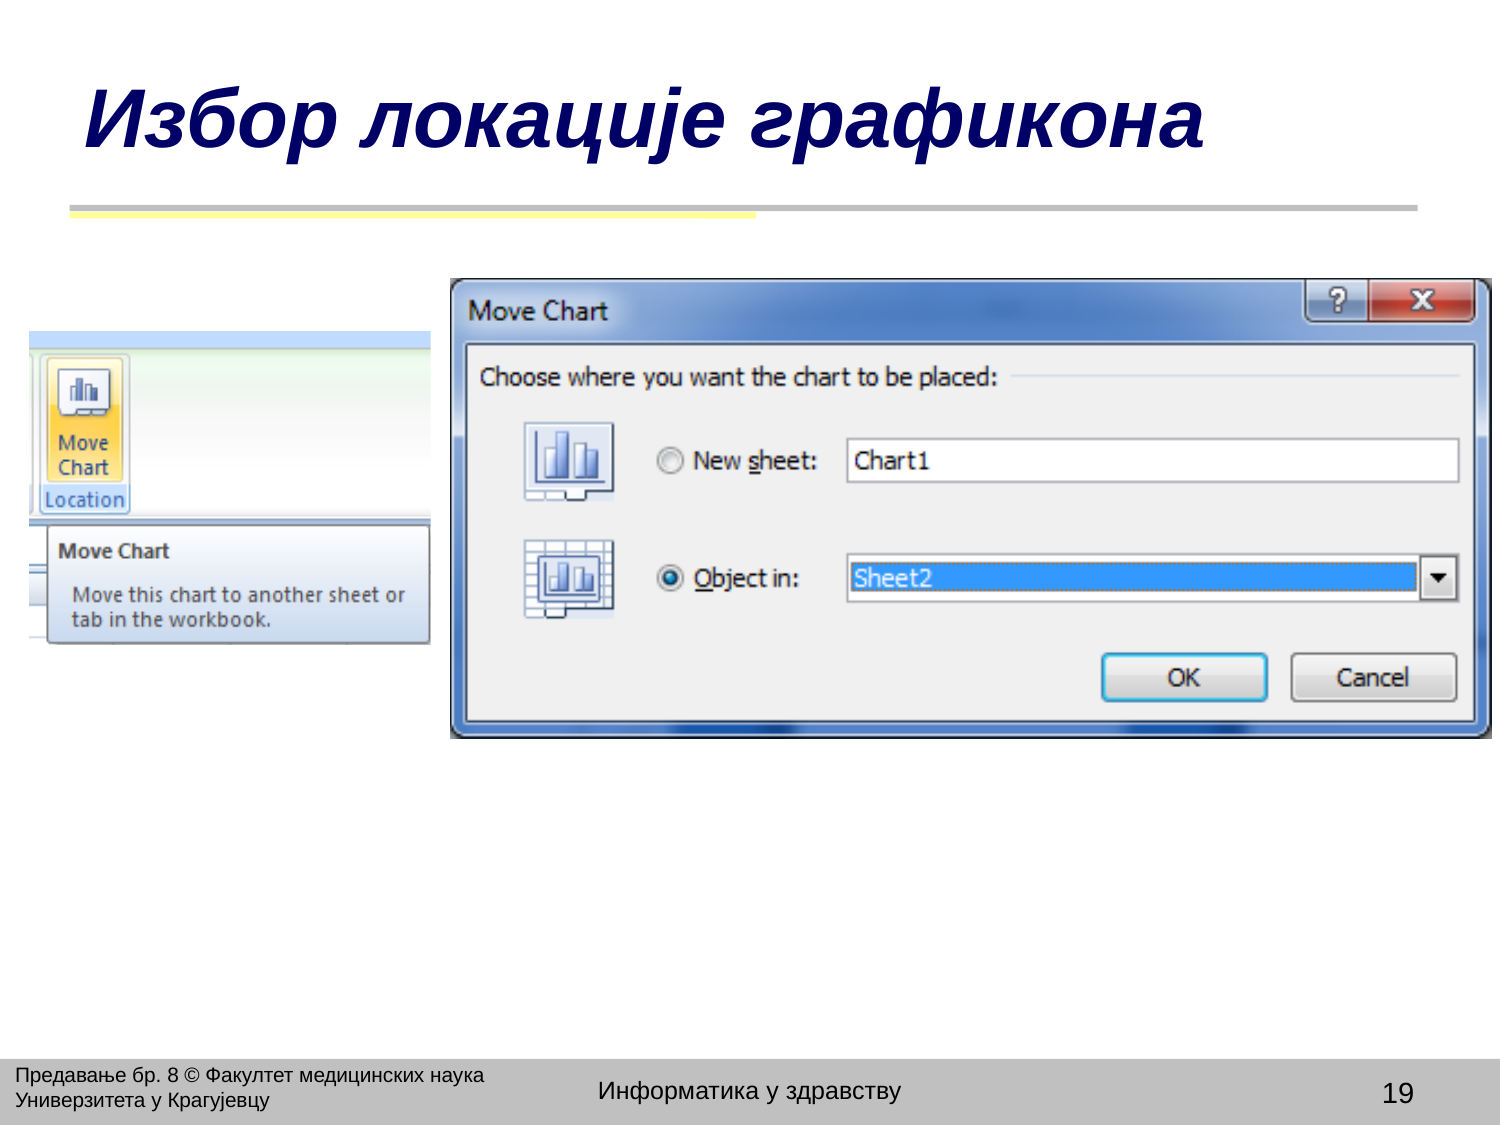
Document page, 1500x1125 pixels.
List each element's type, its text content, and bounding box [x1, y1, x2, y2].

title Избор локације графикона [69, 19, 1426, 208]
picture [28, 330, 431, 645]
footer Информатика у здравству [512, 1066, 988, 1125]
slide_number 19 [1079, 1066, 1430, 1125]
picture [450, 278, 1492, 739]
slide_number Предавање бр. 8 © Факултет медицинских наука Универзитета у Крагујевцу [0, 1053, 626, 1108]
